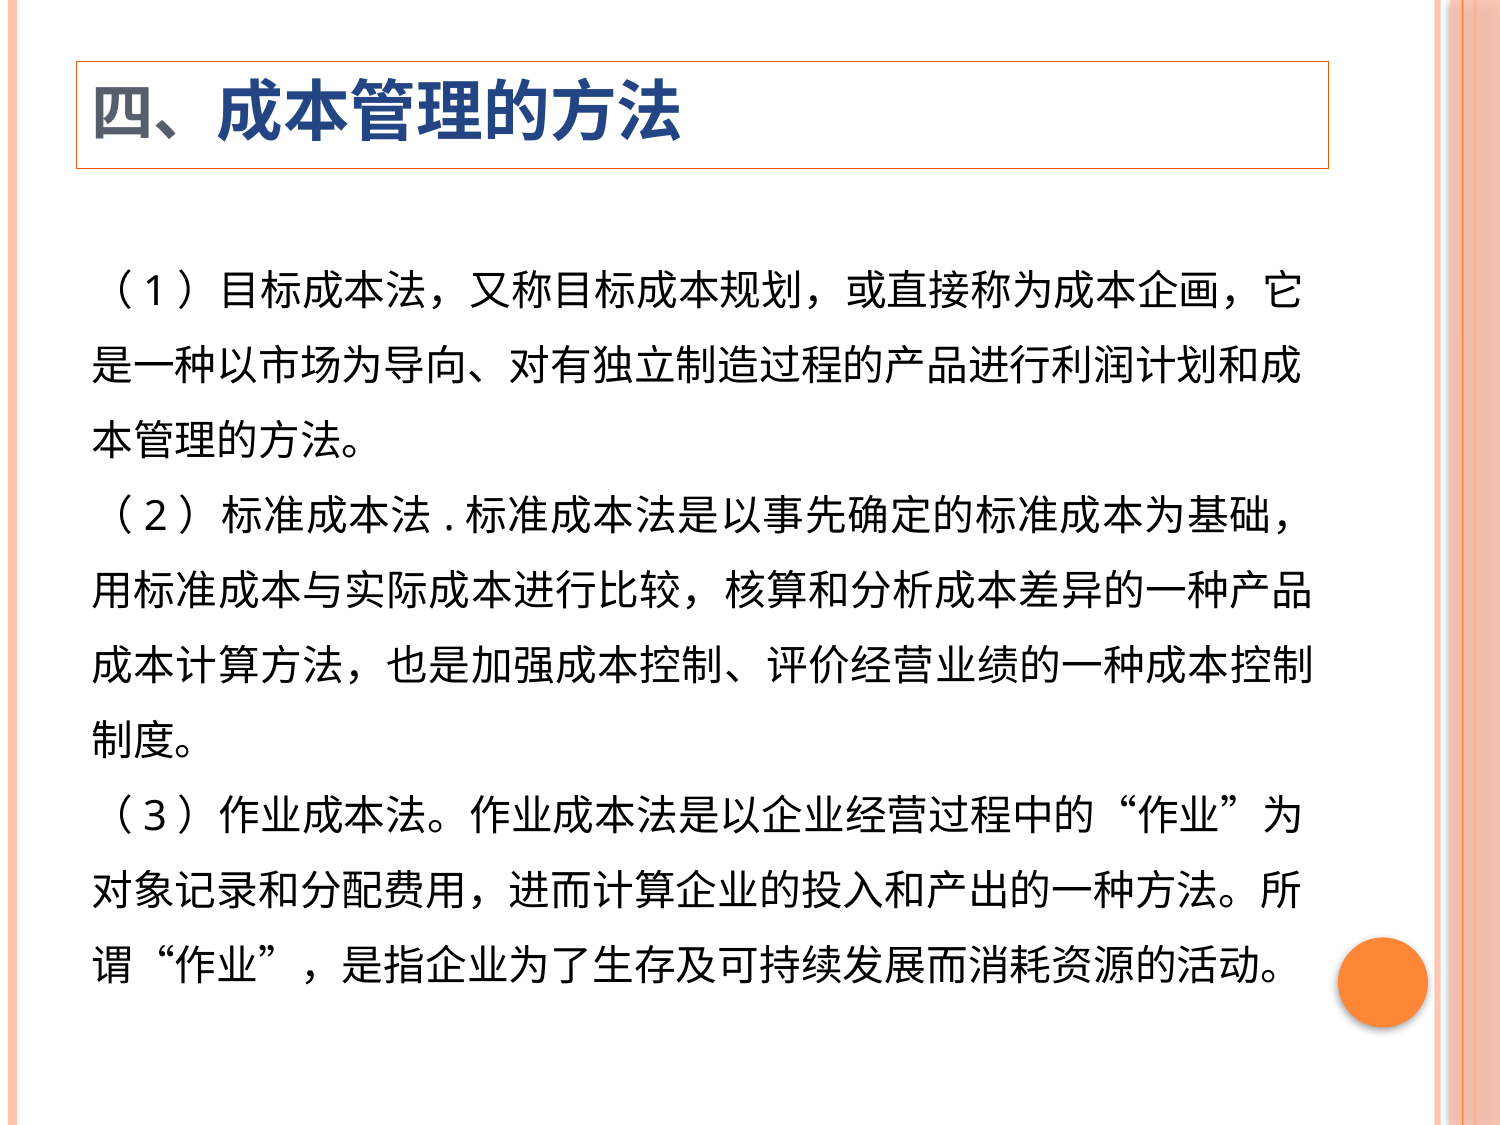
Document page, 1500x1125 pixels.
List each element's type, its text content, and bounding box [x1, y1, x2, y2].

text_box 四、成本管理的方法 [76, 61, 1329, 169]
text_box （1）目标成本法，又称目标成本规划，或直接称为成本企画，它是一种以市场为导向、对有独立制造过程的产品进行利润计划和成本管理的方法。 （2）标准成本法.标准成本法是以事先确定的标准成本为基础，用标准成本与实际成本进行比较，核算和分析成本差异的一种产品成本计算方法，也是加强成本控制、评价经营业绩的一种成本控制制度。 （3）作业成本法。作业成本法是以企业经营过程中的“作业”为对象记录和分配费用，进而计算企业的投入和产出的一种方法。所谓“作业”，是指企业为了生存及可持续发展而消耗资源的活动。 [76, 231, 1329, 997]
